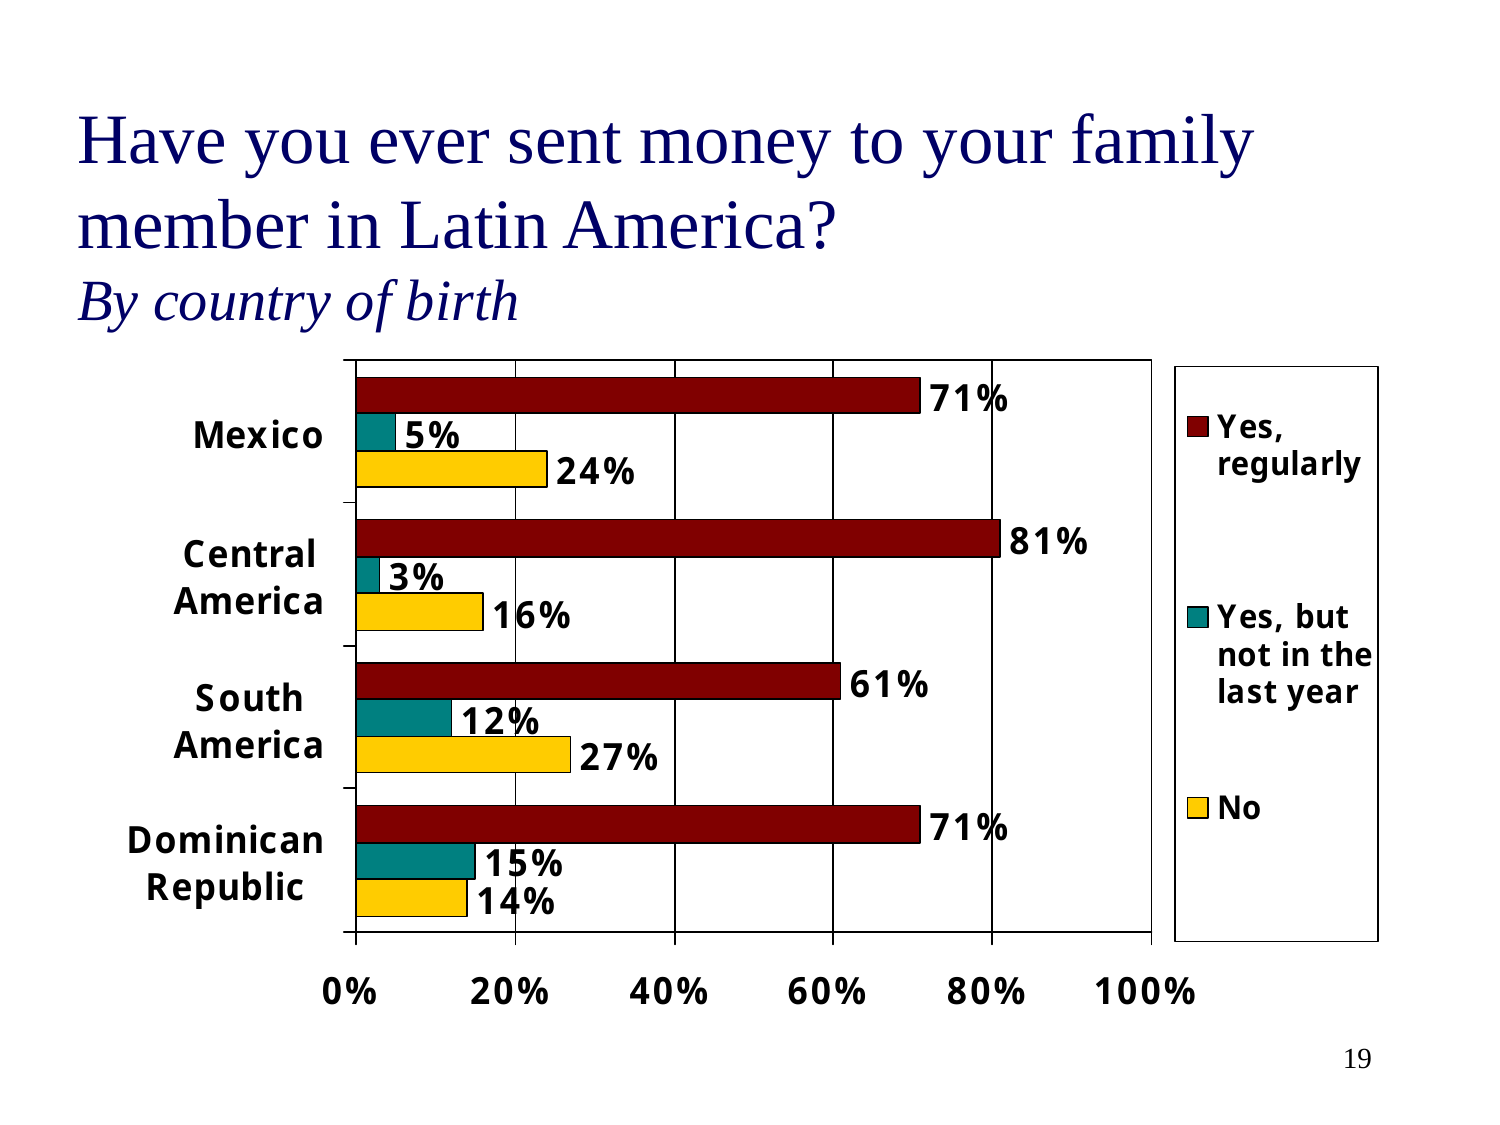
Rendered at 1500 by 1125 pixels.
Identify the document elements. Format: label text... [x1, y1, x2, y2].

title Have you ever sent money to your family member in Latin America? By country of birth [62, 74, 1438, 351]
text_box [112, 351, 1388, 1028]
slide_number 19 [1074, 1033, 1388, 1108]
